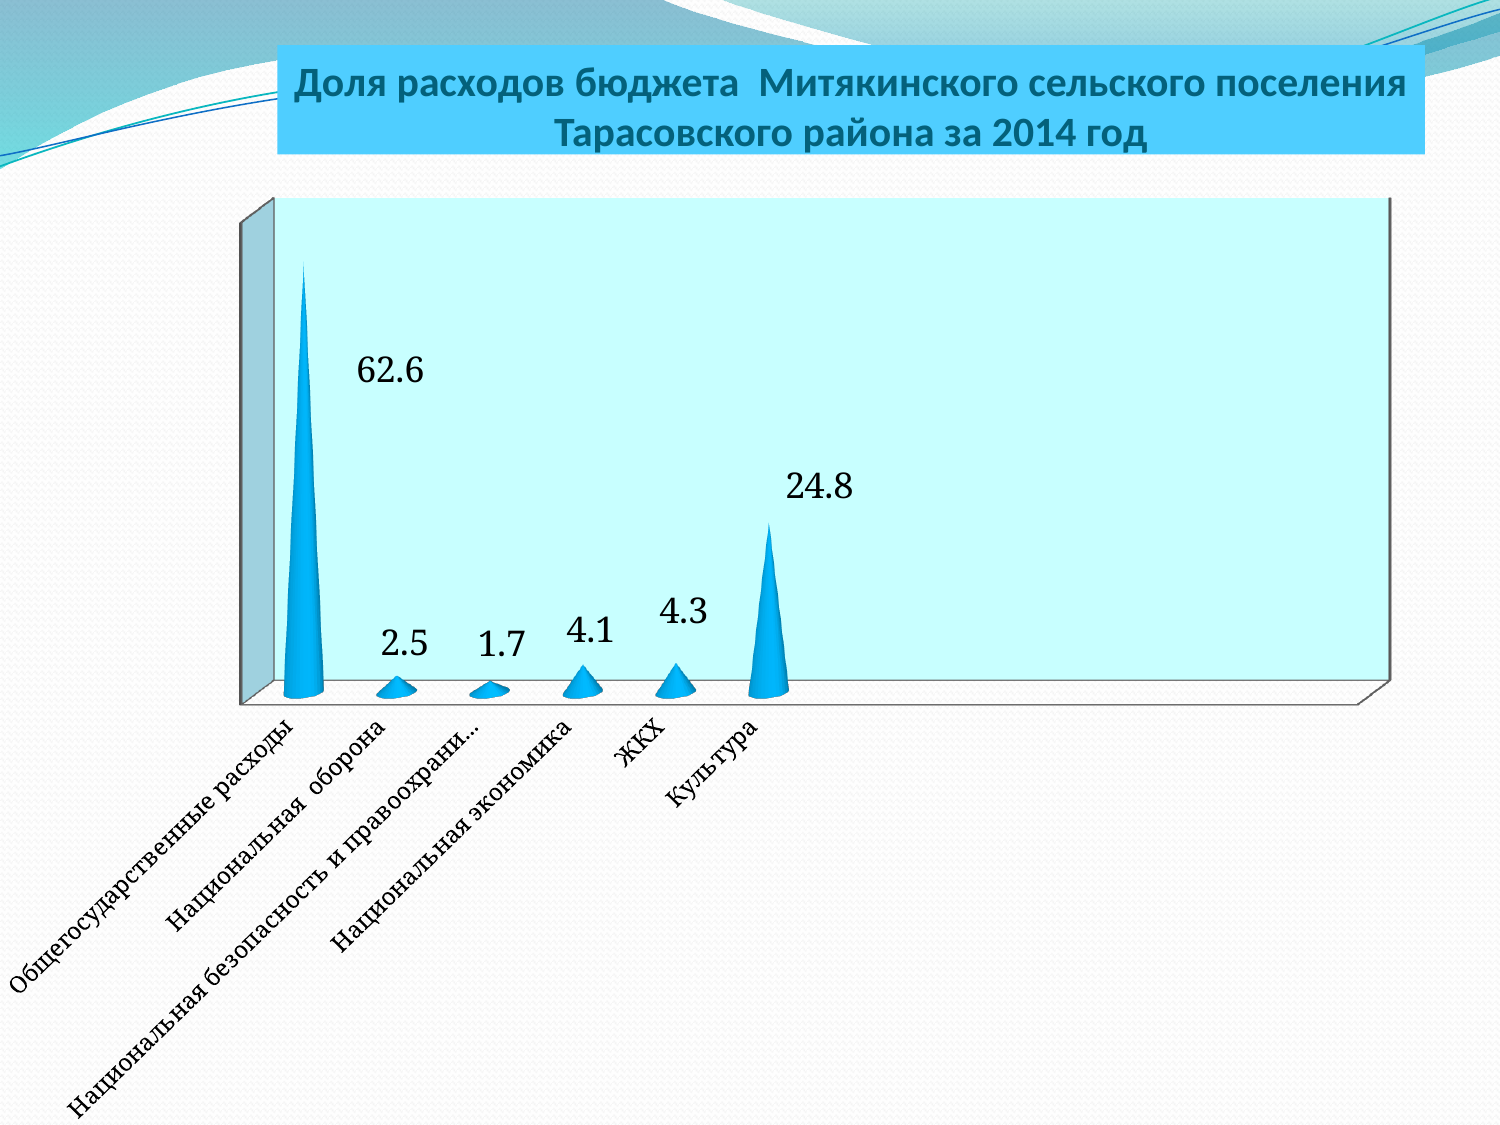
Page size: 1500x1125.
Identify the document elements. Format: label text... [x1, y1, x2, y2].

chart [0, 174, 1435, 1125]
title Доля расходов бюджета Митякинского сельского поселения Тарасовского района за 2014 год [277, 45, 1425, 155]
